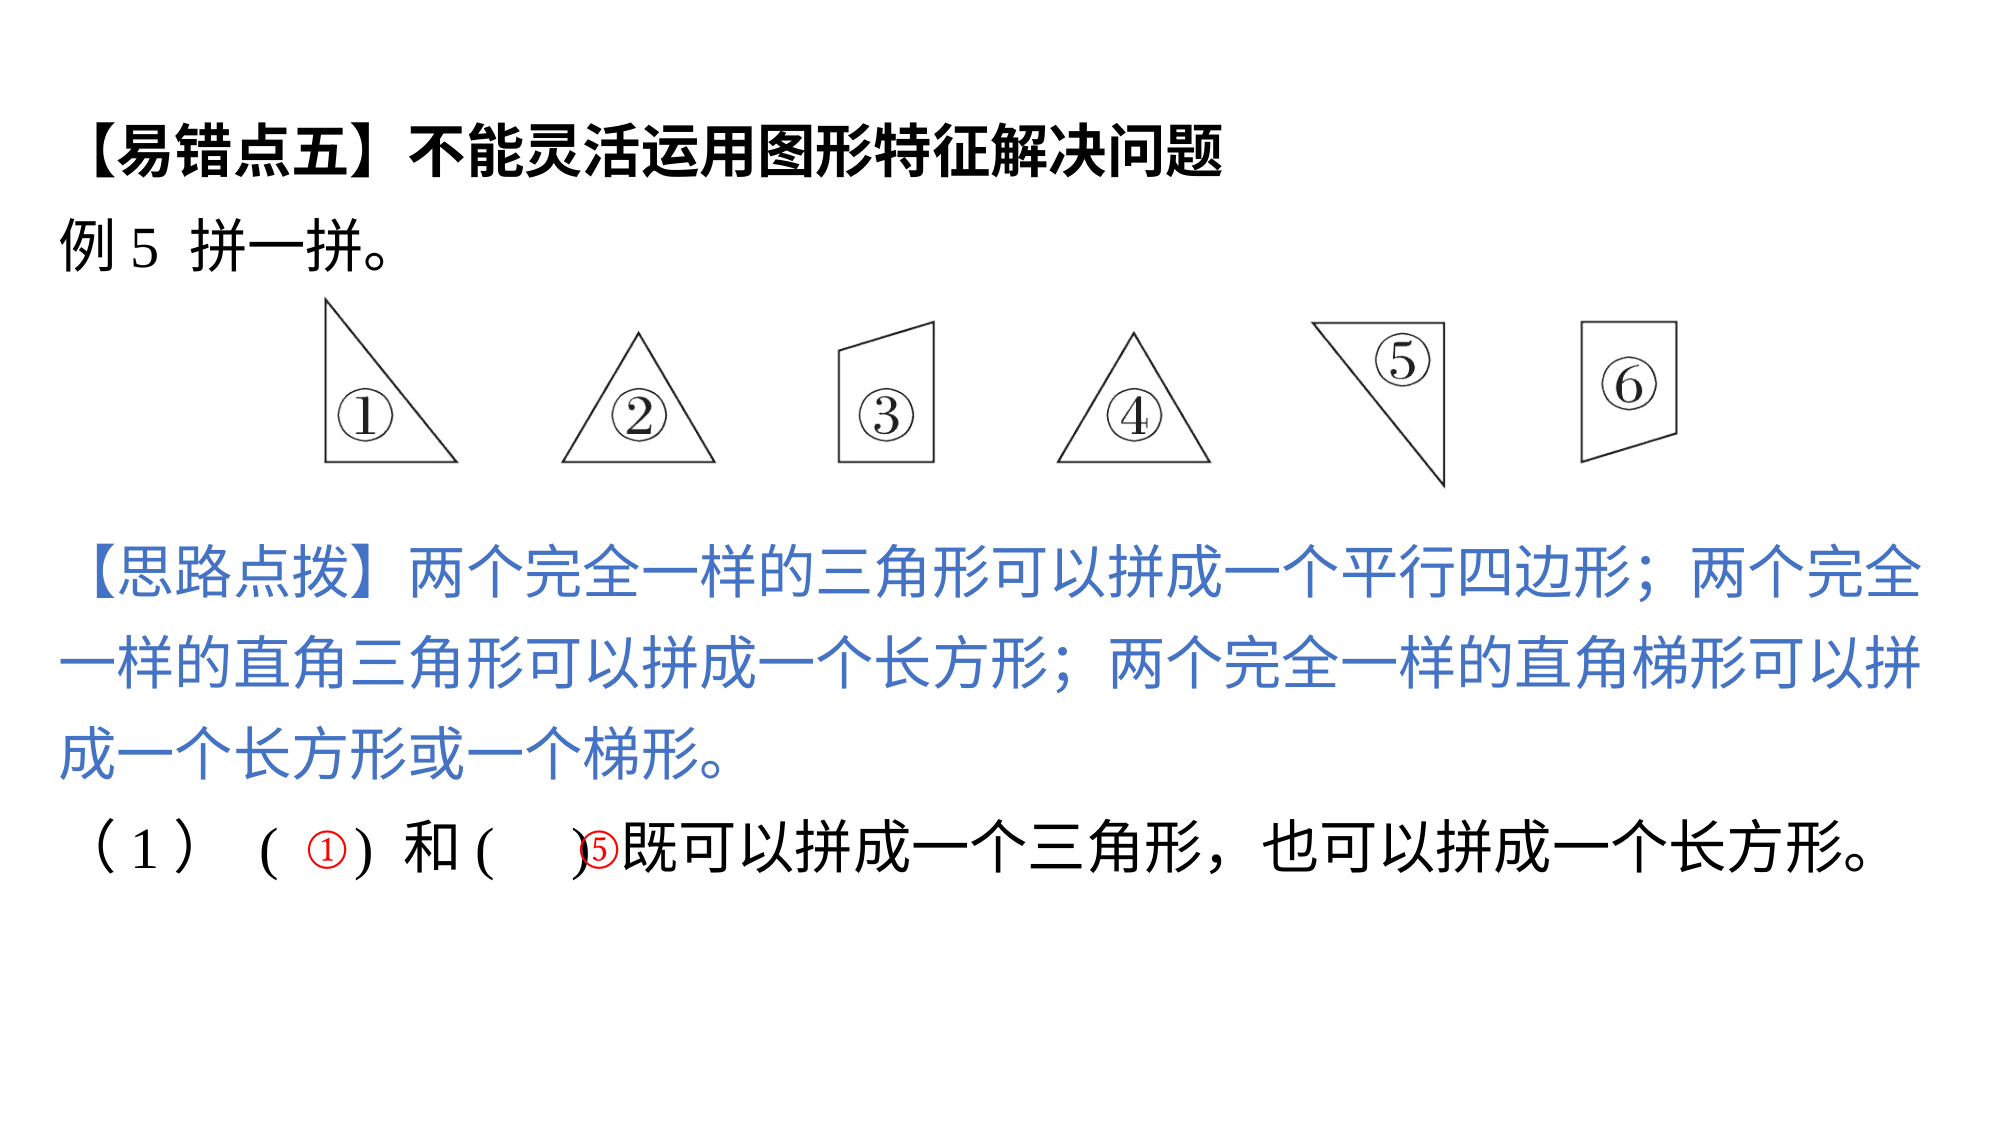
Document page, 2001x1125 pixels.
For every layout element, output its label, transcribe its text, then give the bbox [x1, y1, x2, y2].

text_box 【思路点拨】两个完全一样的三角形可以拼成一个平行四边形；两个完全一样的直角三角形可以拼成一个长方形；两个完全一样的直角梯形可以拼成一个长方形或一个梯形。 [58, 514, 1943, 780]
text_box 【易错点五】不能灵活运用图形特征解决问题 [58, 93, 1943, 176]
text_box ① [291, 789, 364, 873]
picture [319, 291, 1682, 493]
text_box ⑤ [564, 789, 636, 873]
text_box （1） ( ) 和( ) 既可以拼成一个三角形，也可以拼成一个长方形。 [58, 789, 1943, 964]
text_box 例5 拼一拼。 [58, 187, 1943, 271]
